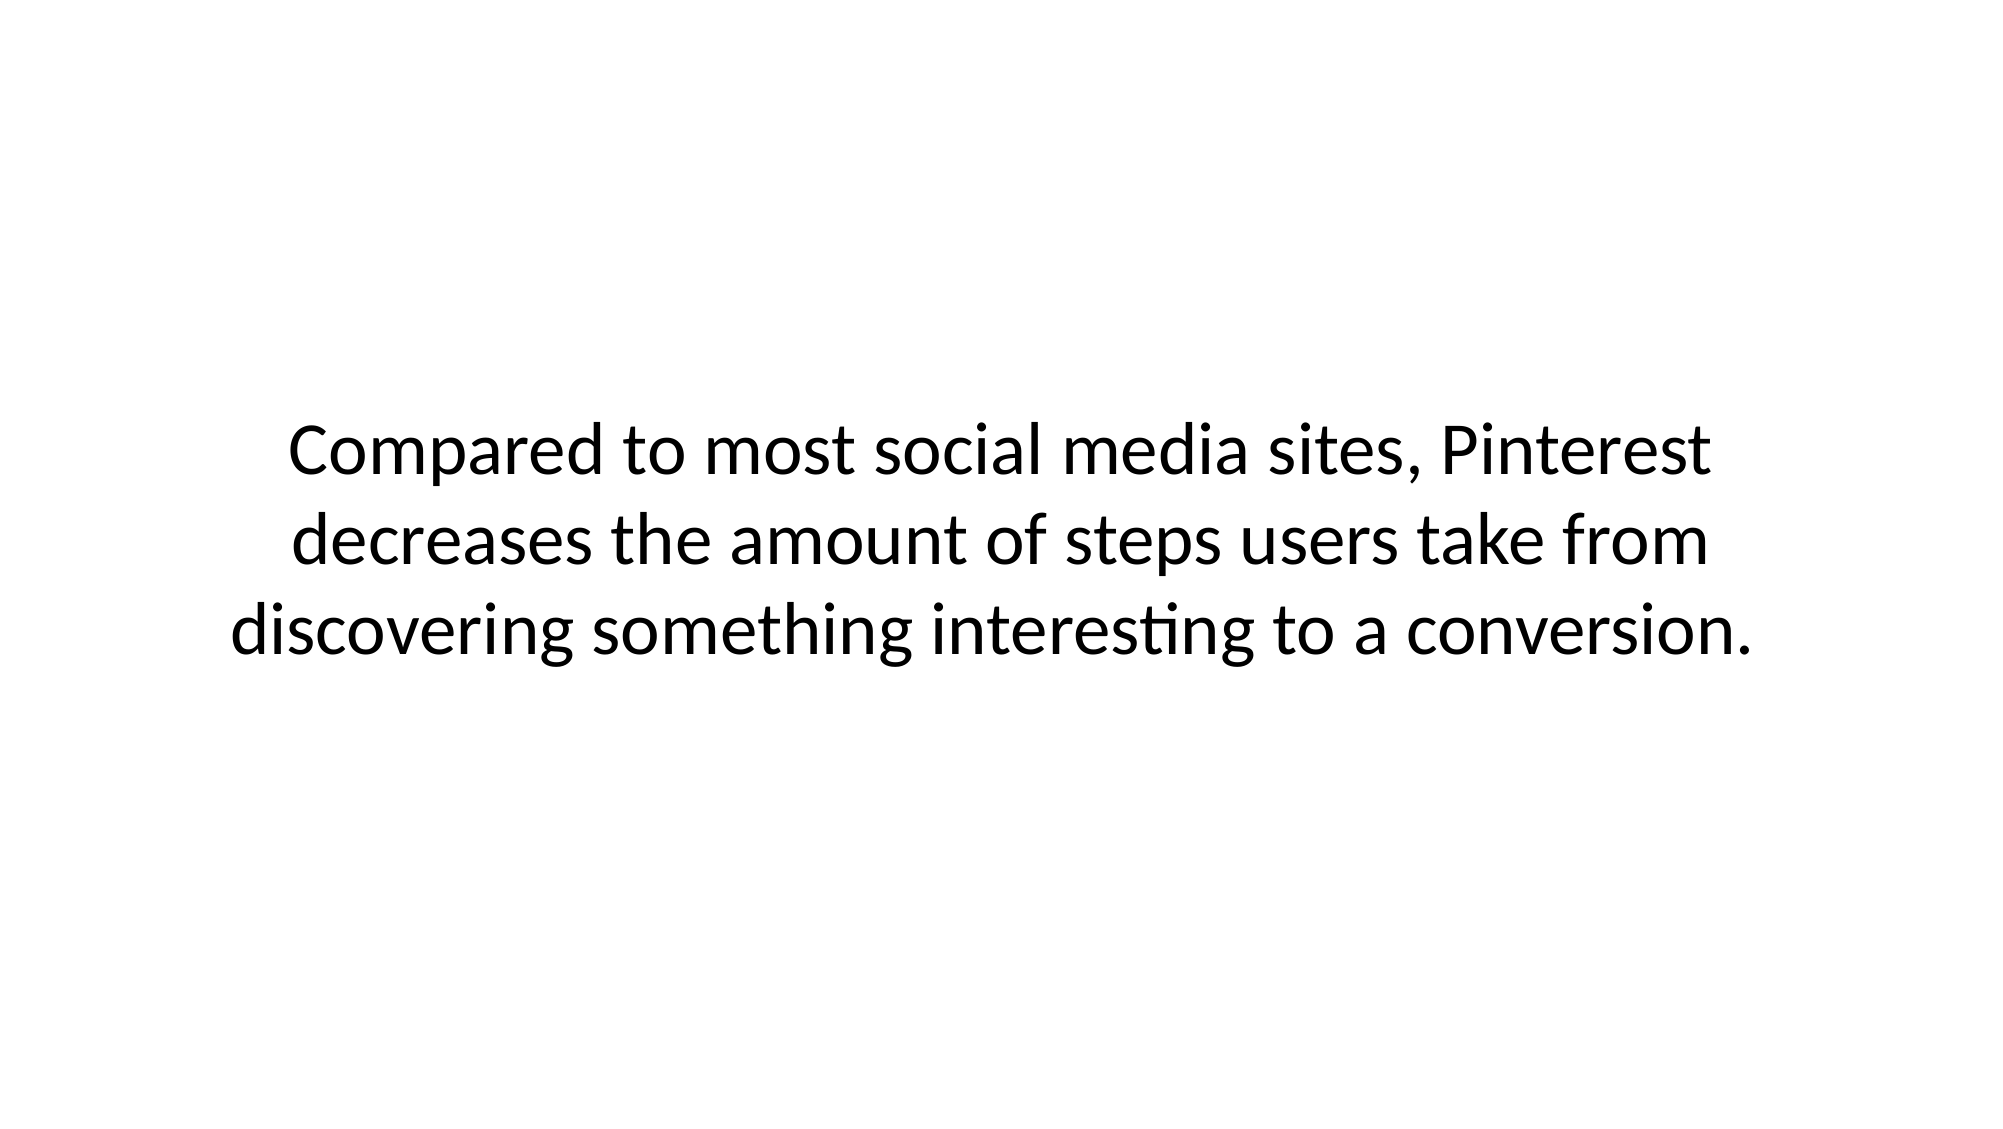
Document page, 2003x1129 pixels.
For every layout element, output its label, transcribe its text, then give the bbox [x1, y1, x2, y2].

title Compared to most social media sites, Pinterest decreases the amount of steps users take from discovering something interesting to a conversion. [150, 287, 1853, 782]
